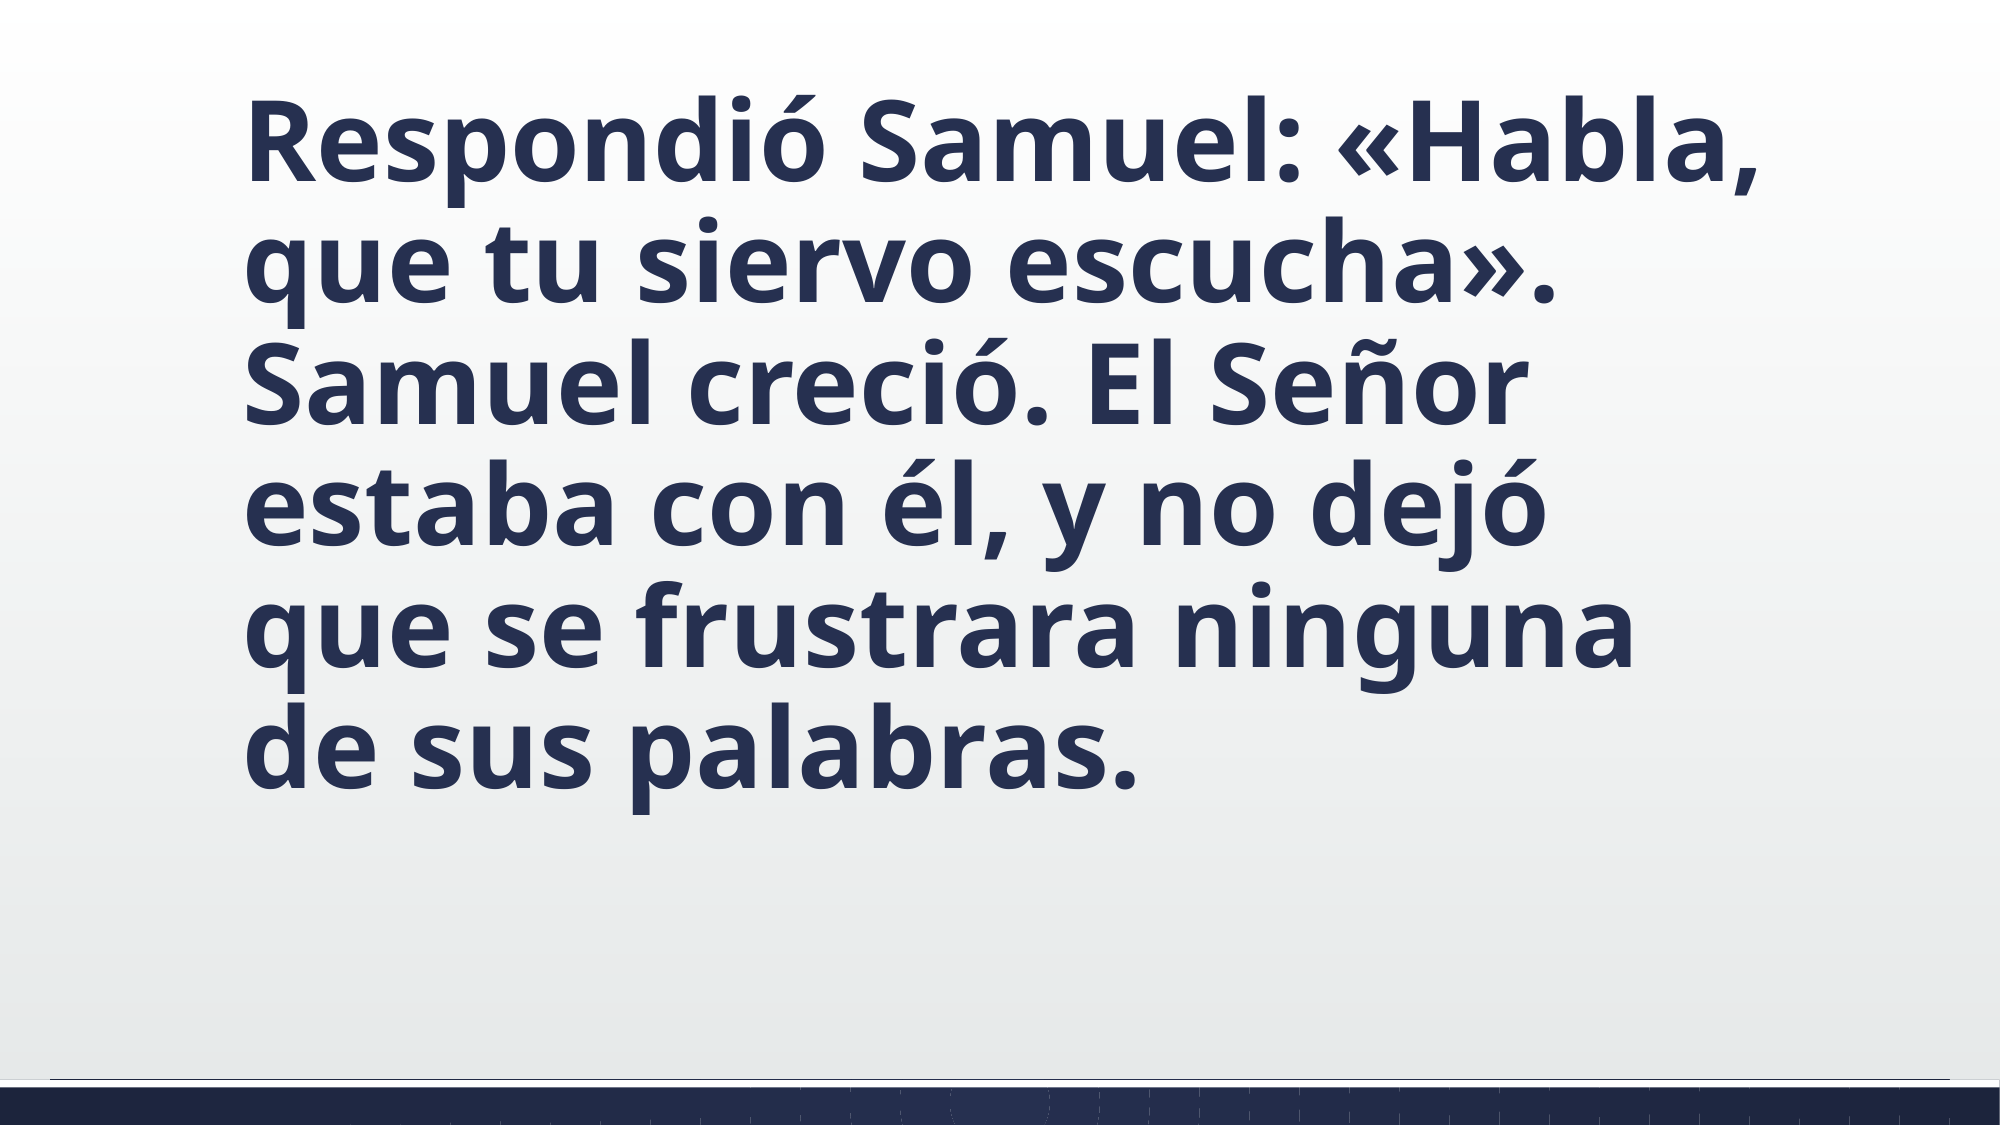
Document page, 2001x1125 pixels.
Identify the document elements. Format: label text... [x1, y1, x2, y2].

list Respondió Samuel: «Habla, que tu siervo escucha». Samuel creció. El Señor estaba con él, y no dejó que se frustrara ninguna de sus palabras. [219, 76, 1780, 990]
